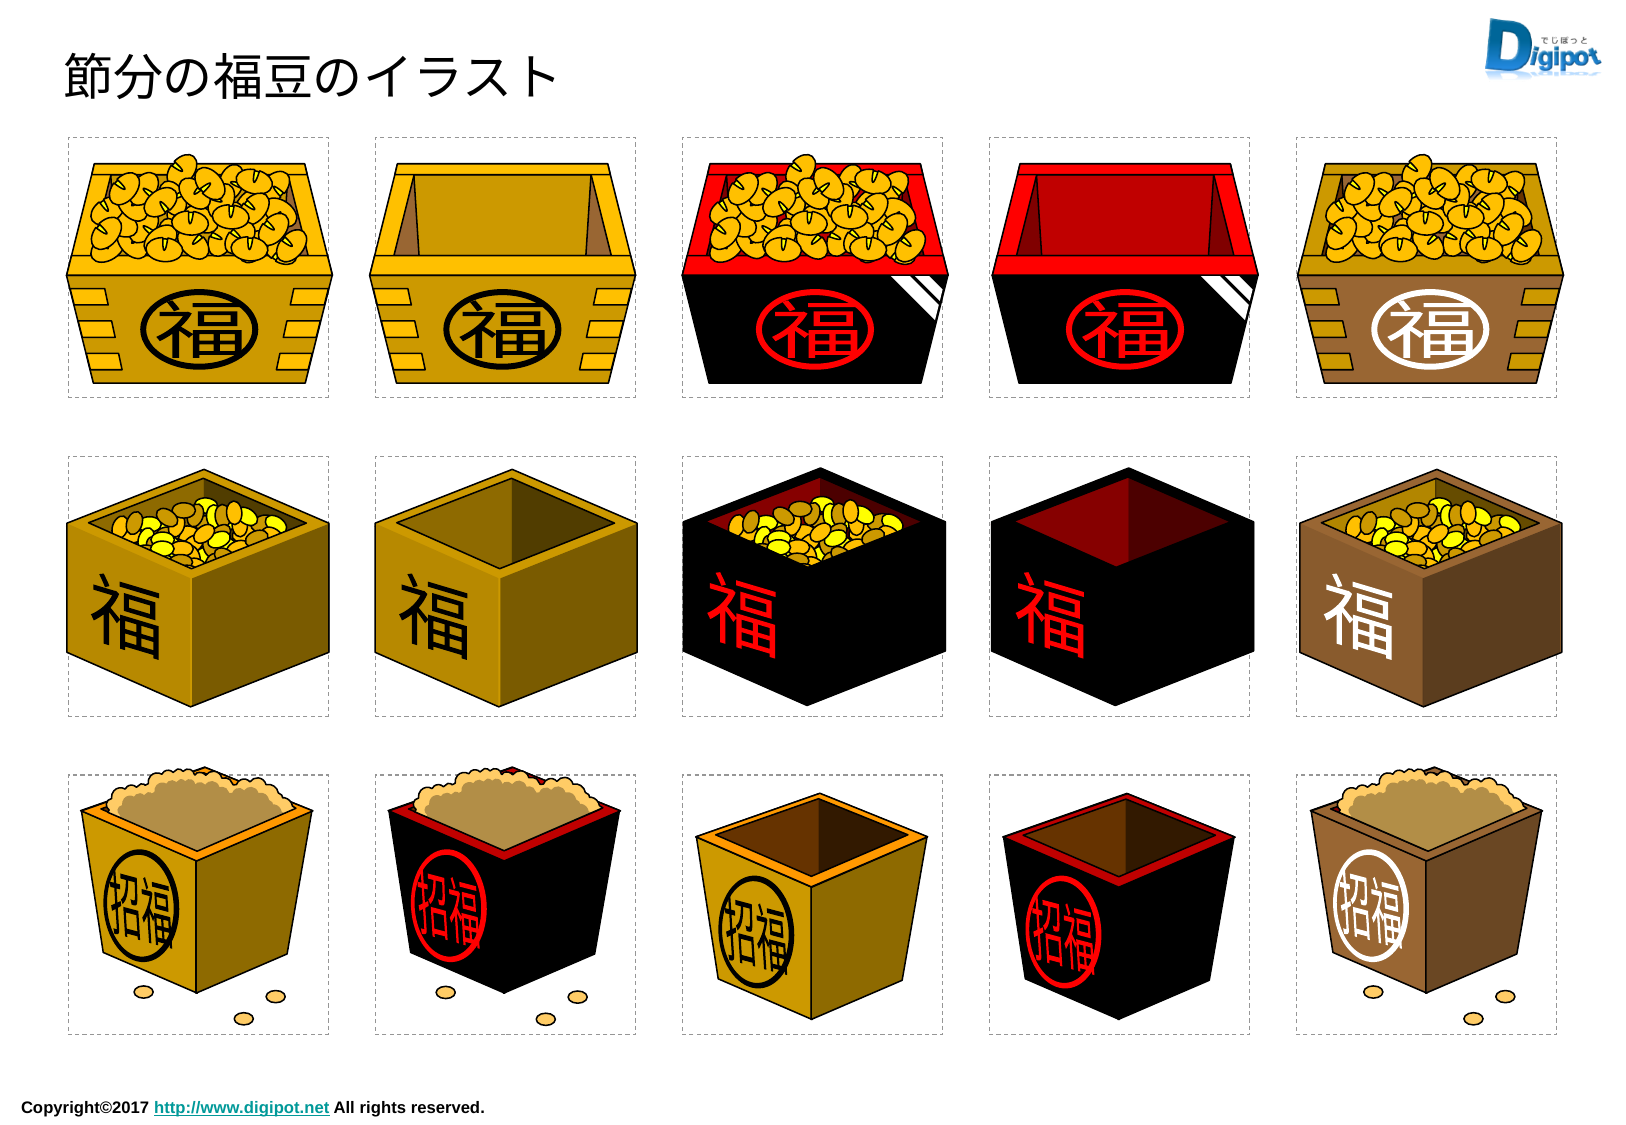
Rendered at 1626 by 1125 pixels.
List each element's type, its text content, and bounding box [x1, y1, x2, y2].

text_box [990, 467, 1255, 706]
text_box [387, 766, 621, 1026]
picture [1485, 18, 1602, 82]
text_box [1298, 469, 1562, 708]
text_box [1310, 766, 1543, 1026]
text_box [369, 163, 636, 384]
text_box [80, 766, 314, 1026]
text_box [373, 469, 639, 708]
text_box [65, 469, 330, 708]
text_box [682, 467, 947, 706]
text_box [695, 793, 928, 1020]
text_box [681, 152, 949, 384]
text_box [1002, 793, 1236, 1020]
text_box 節分の福豆のイラスト [48, 38, 578, 113]
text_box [66, 152, 333, 384]
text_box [1297, 152, 1564, 384]
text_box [991, 163, 1259, 384]
